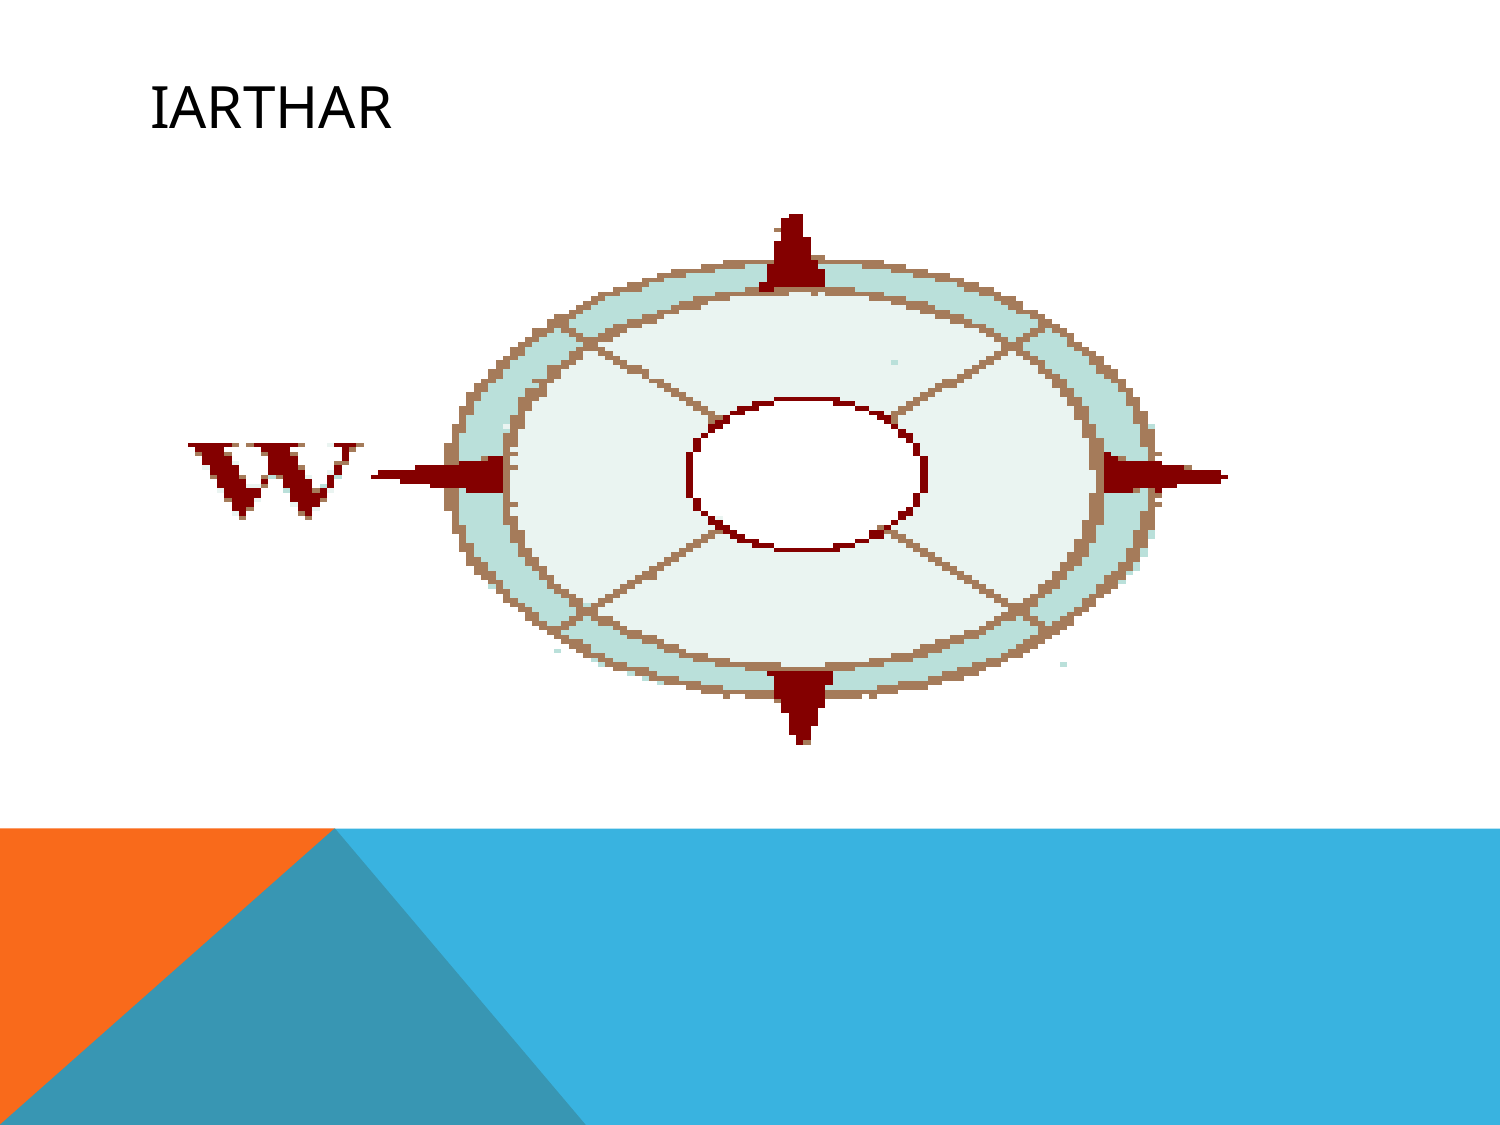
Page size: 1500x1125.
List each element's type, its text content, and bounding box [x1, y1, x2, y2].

title iarthar [135, 60, 1369, 150]
picture [159, 195, 1259, 768]
